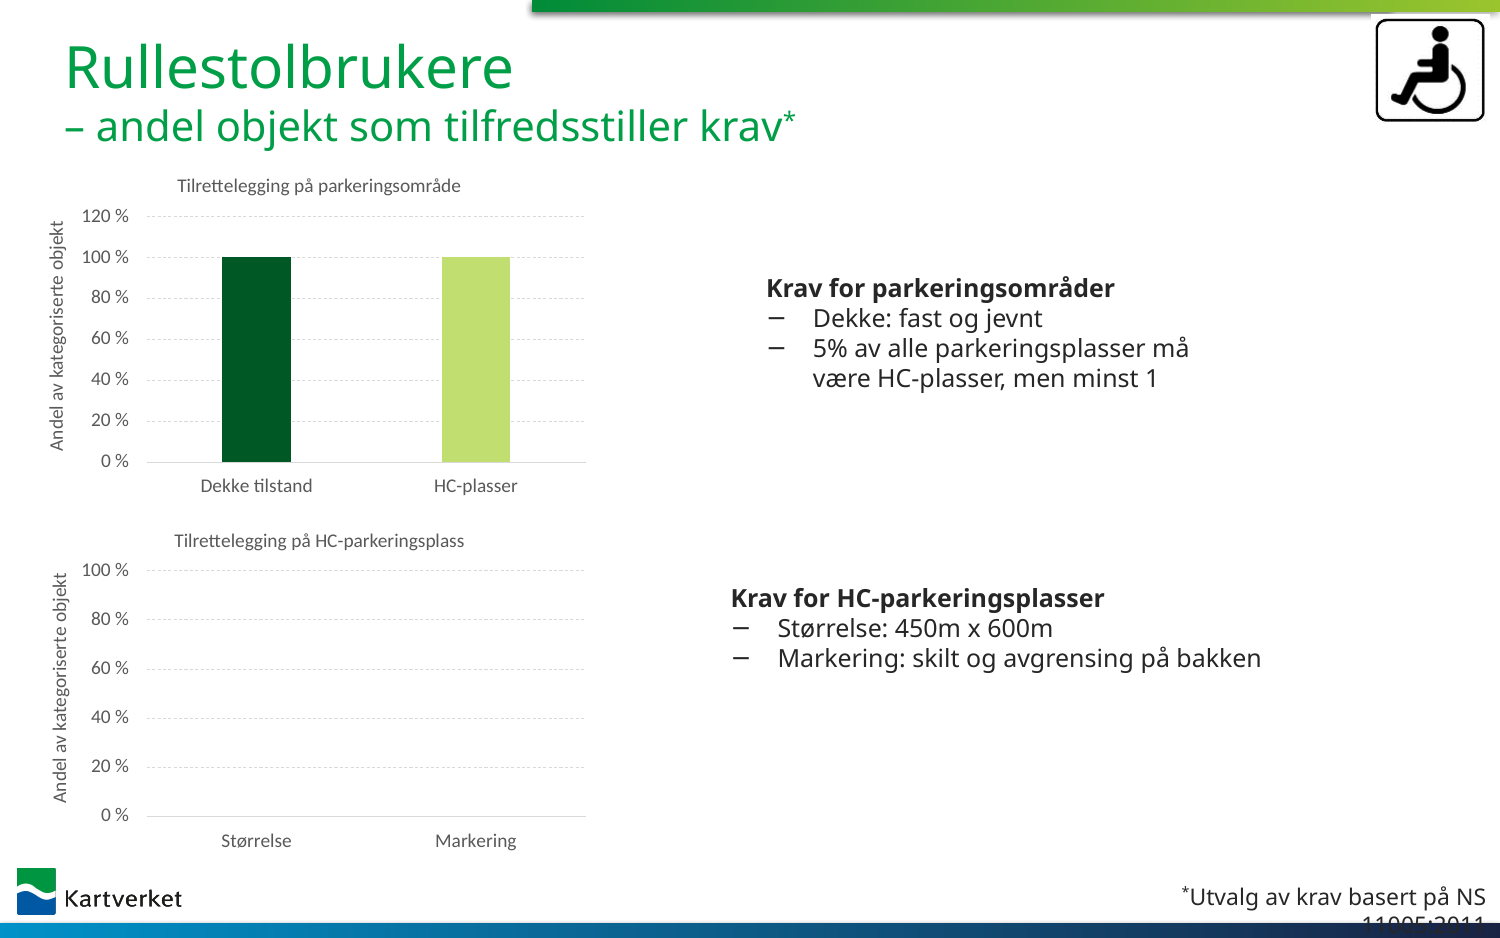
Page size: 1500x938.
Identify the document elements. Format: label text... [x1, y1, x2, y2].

picture [41, 166, 598, 505]
text_box *Utvalg av krav basert på NS 11005:2011 [1068, 873, 1500, 938]
picture [1371, 13, 1491, 127]
text_box Krav for parkeringsområder Dekke: fast og jevnt 5% av alle parkeringsplasser må være HC-plasser, men minst 1 [751, 264, 1232, 400]
text_box Rullestolbrukere – andel objekt som tilfredsstiller krav* [49, 23, 1431, 158]
picture [41, 520, 598, 859]
text_box Krav for HC-parkeringsplasser Størrelse: 450m x 600m Markering: skilt og avgrensing på bakken [715, 574, 1278, 680]
